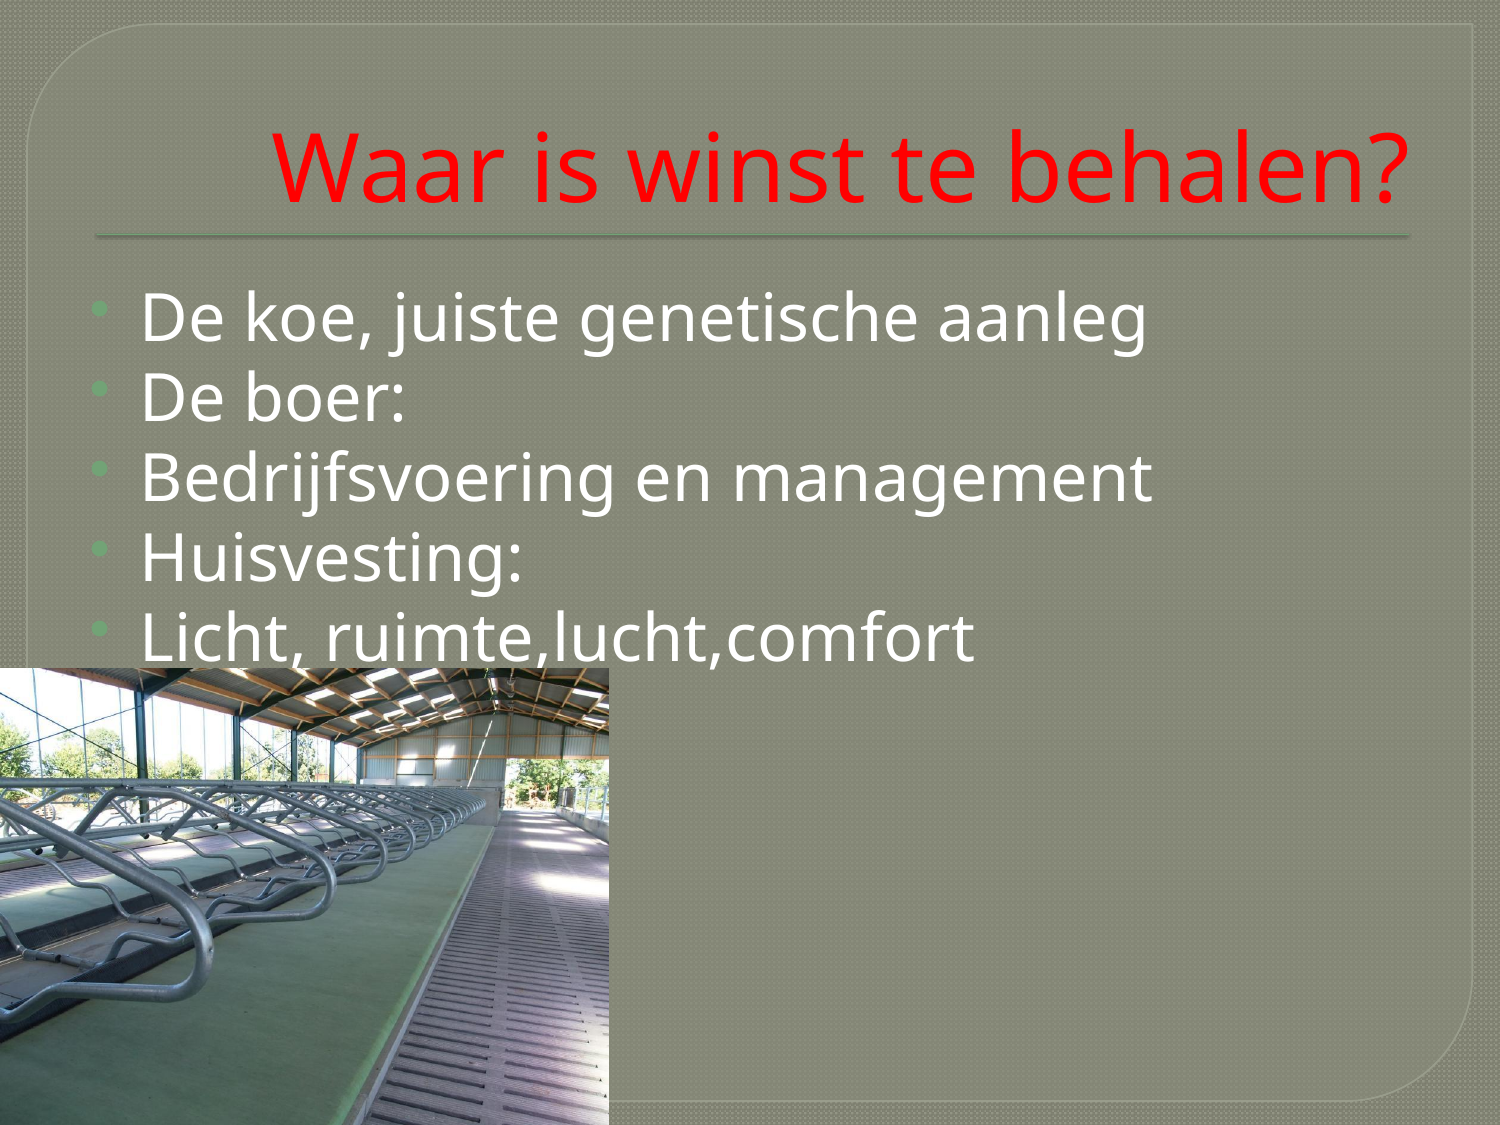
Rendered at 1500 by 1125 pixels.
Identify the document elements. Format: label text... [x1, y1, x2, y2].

title Waar is winst te behalen? [75, 41, 1425, 230]
picture [0, 668, 609, 1125]
list De koe, juiste genetische aanleg De boer: Bedrijfsvoering en management Huisvesting: Licht, ruimte,lucht,comfort [76, 266, 1428, 1010]
